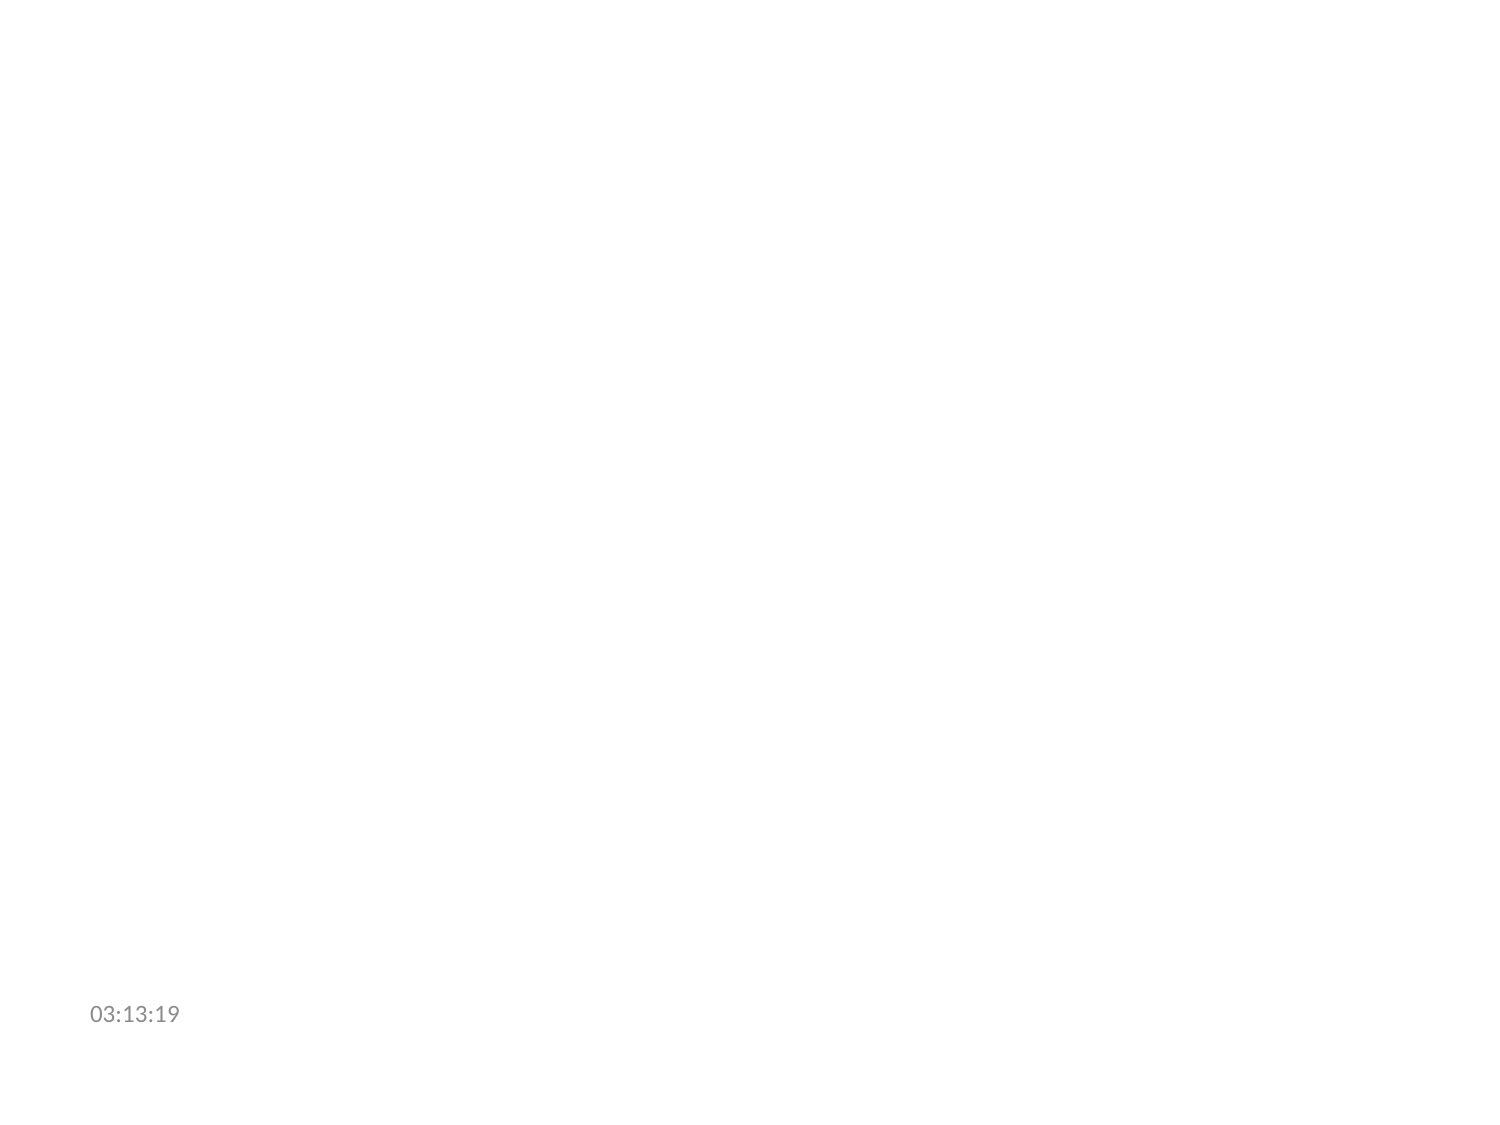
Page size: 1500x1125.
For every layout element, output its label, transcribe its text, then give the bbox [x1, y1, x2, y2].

text_box 15:35:09 [75, 982, 425, 1043]
